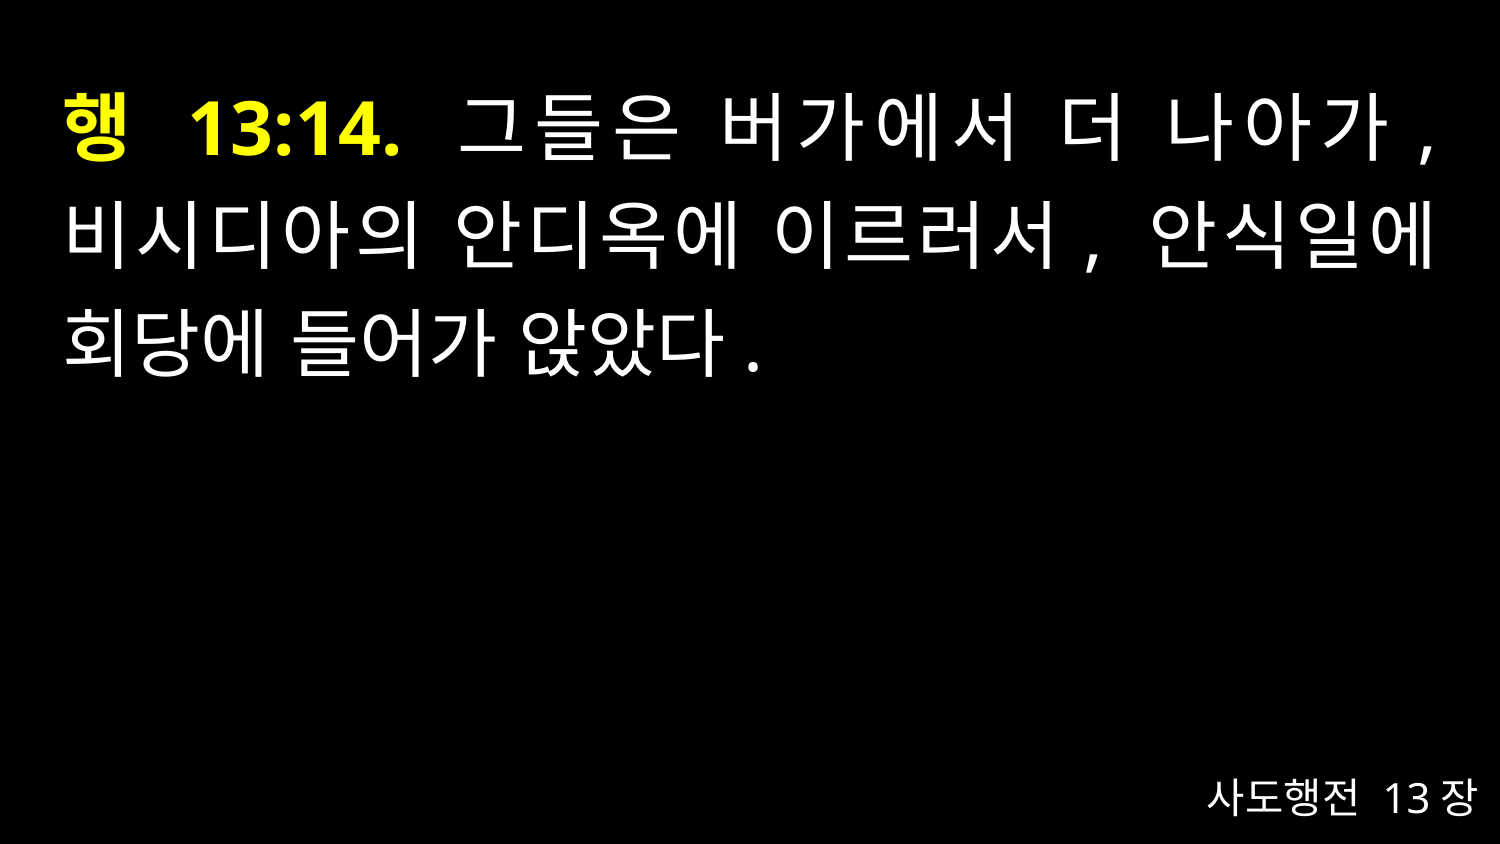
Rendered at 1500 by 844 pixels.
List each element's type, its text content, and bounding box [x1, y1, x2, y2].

title 행 13:14. 그들은 버가에서 더 나아가, 비시디아의 안디옥에 이르러서, 안식일에 회당에 들어가 앉았다. [0, 0, 1500, 844]
subtitle 사도행전 13장 [916, 770, 1500, 844]
